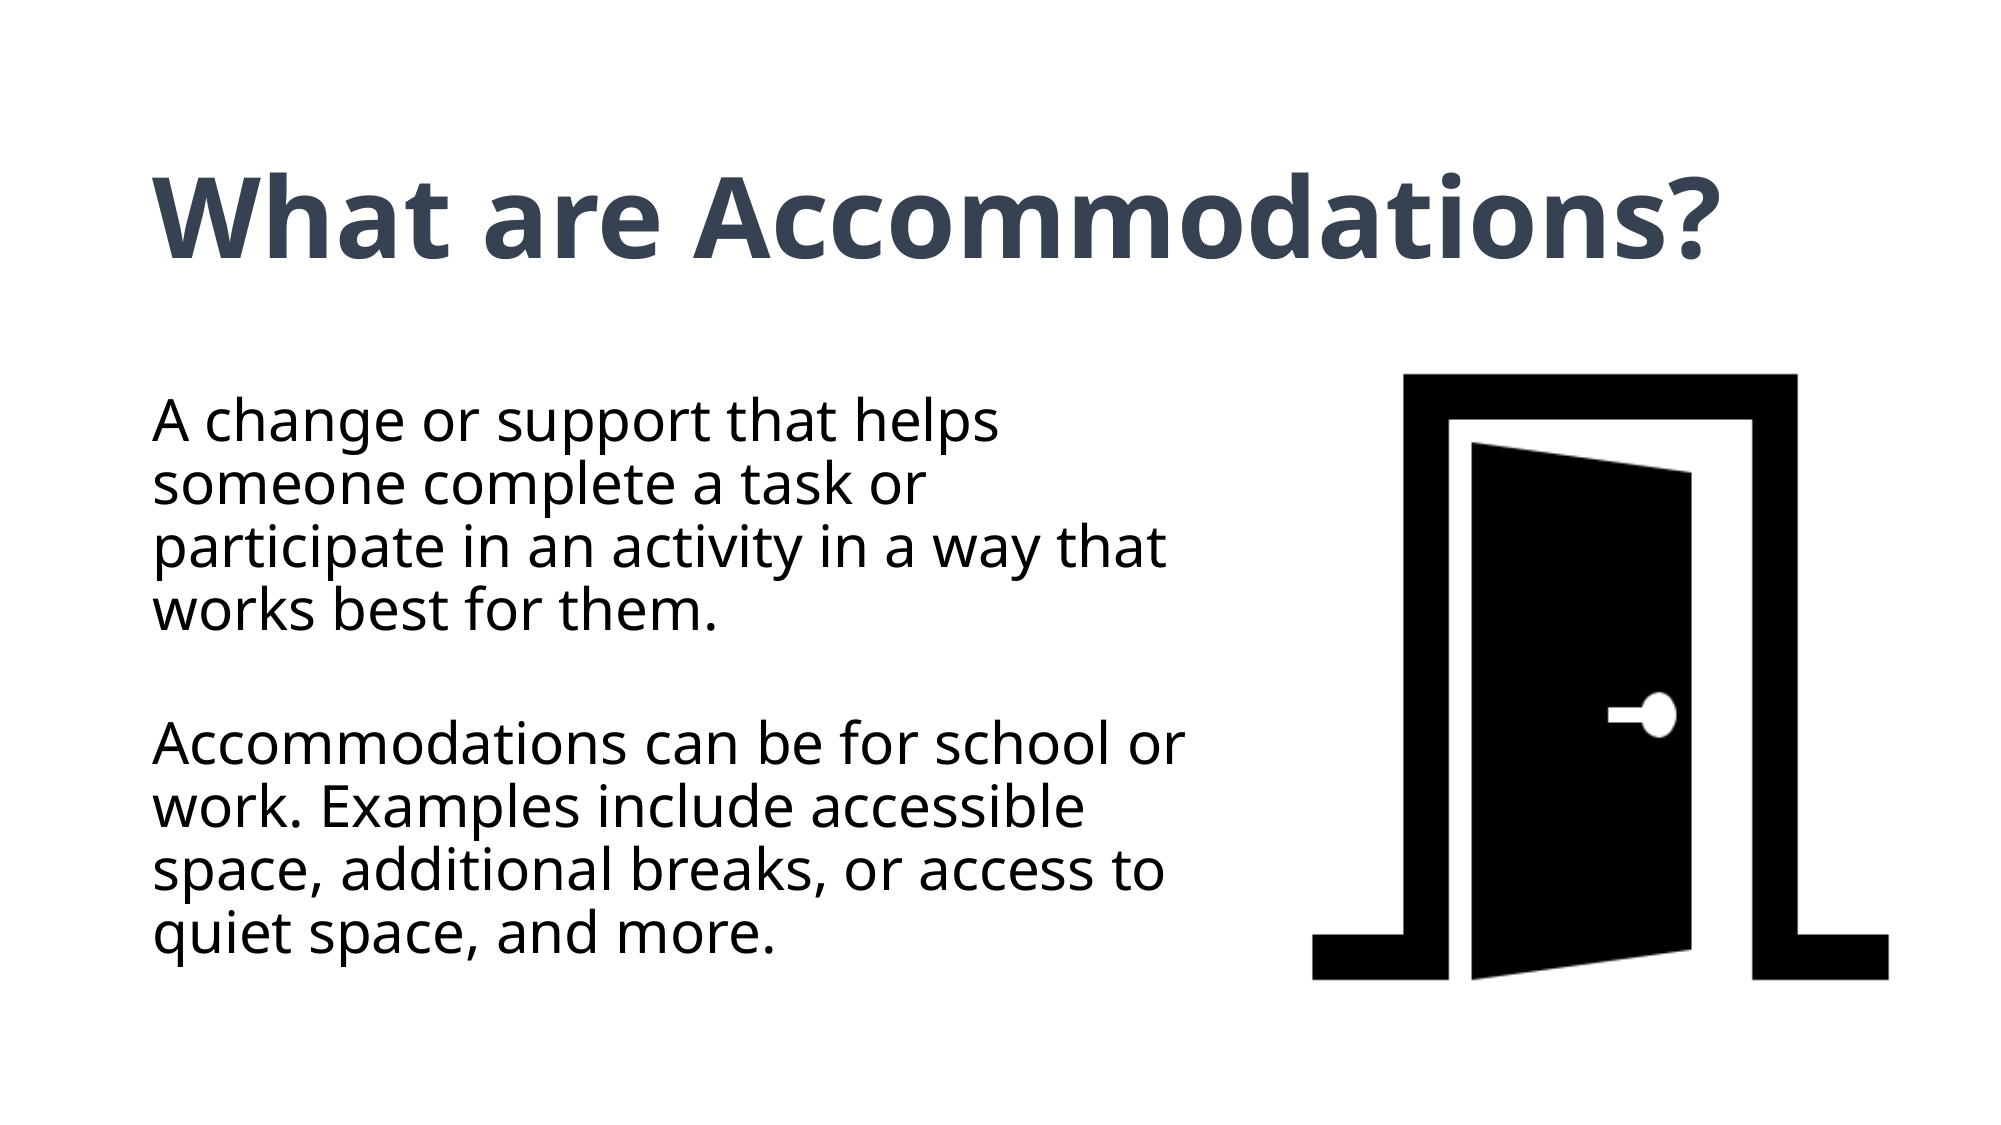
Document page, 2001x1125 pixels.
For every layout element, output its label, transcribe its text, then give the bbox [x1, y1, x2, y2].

list A change or support that helps someone complete a task or participate in an activity in a way that works best for them. Accommodations can be for school or work. Examples include accessible space, additional breaks, or access to quiet space, and more. [137, 384, 1205, 1012]
title What are Accommodations? [137, 113, 1863, 332]
picture [1236, 313, 1965, 1042]
